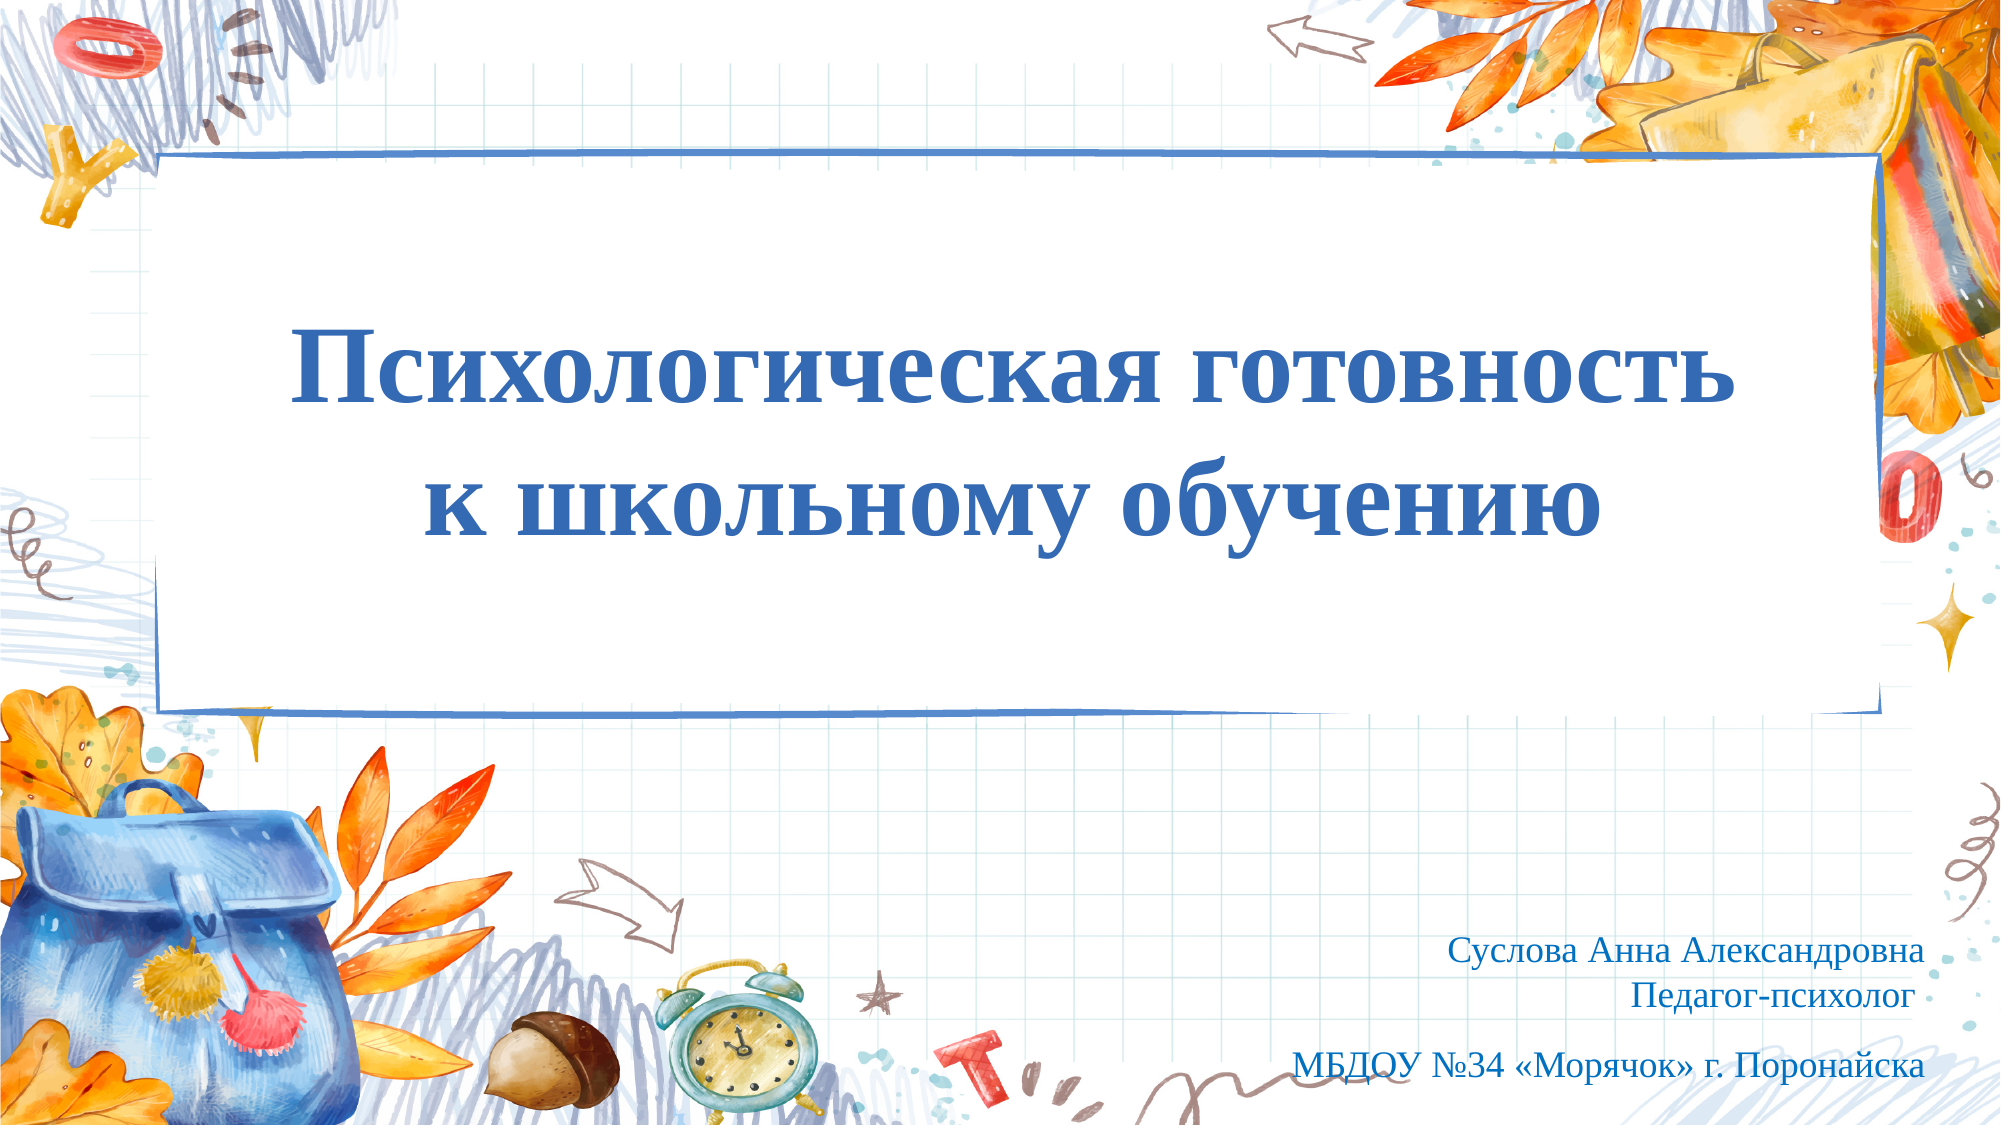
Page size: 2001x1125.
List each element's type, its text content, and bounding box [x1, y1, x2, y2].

text_box Суслова Анна Александровна Педагог-психолог МБДОУ №34 «Морячок» г. Поронайска [1259, 918, 1941, 1093]
title Психологическая готовность к школьному обучению [263, 247, 1767, 565]
picture [0, 0, 2001, 1125]
text_box [148, 151, 1884, 717]
